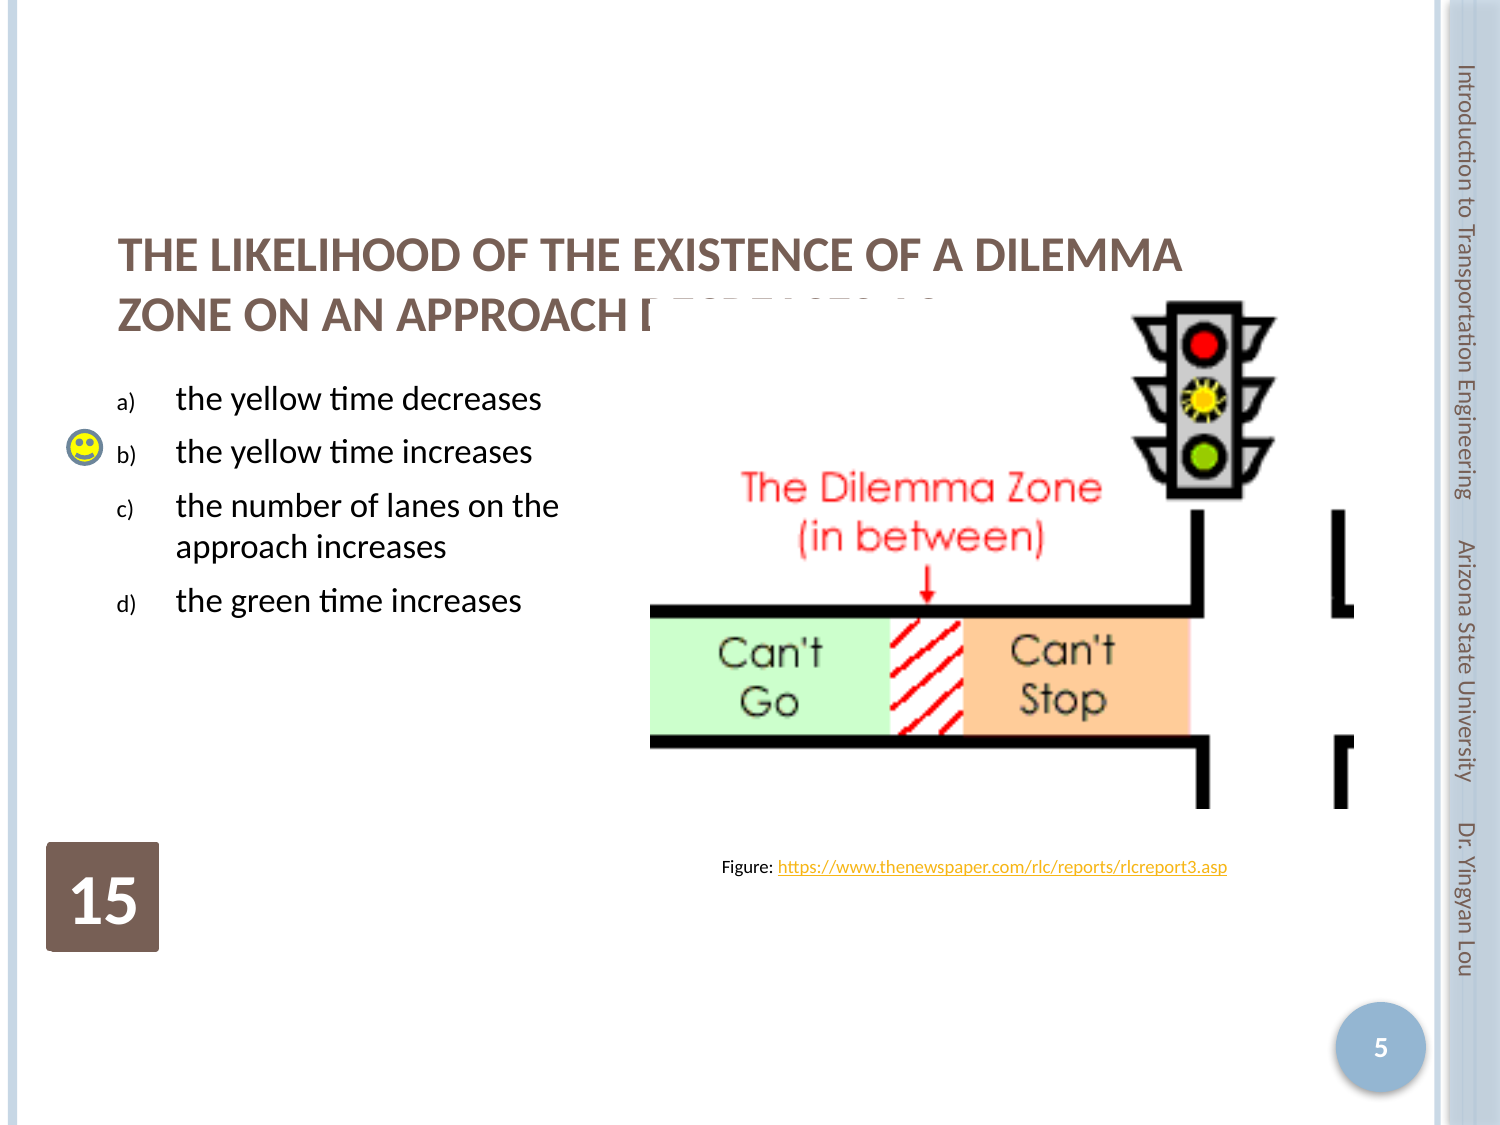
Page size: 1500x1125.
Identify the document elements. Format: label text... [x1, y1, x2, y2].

text_box Figure: https://www.thenewspaper.com/rlc/reports/rlcreport3.asp [707, 847, 1437, 885]
footer Introduction to Transportation Engineering Arizona State University Dr. Yingyan Lou [1437, 50, 1500, 1099]
slide_number 5 [1331, 1003, 1432, 1089]
picture [649, 299, 1355, 810]
text_box 15 [52, 845, 156, 947]
text_box [66, 428, 104, 466]
list the yellow time decreases the yellow time increases the number of lanes on the approach increases the green time increases [101, 367, 643, 629]
title The likelihood of the existence of a dilemma zone on an approach decreases as: [103, 185, 1240, 349]
